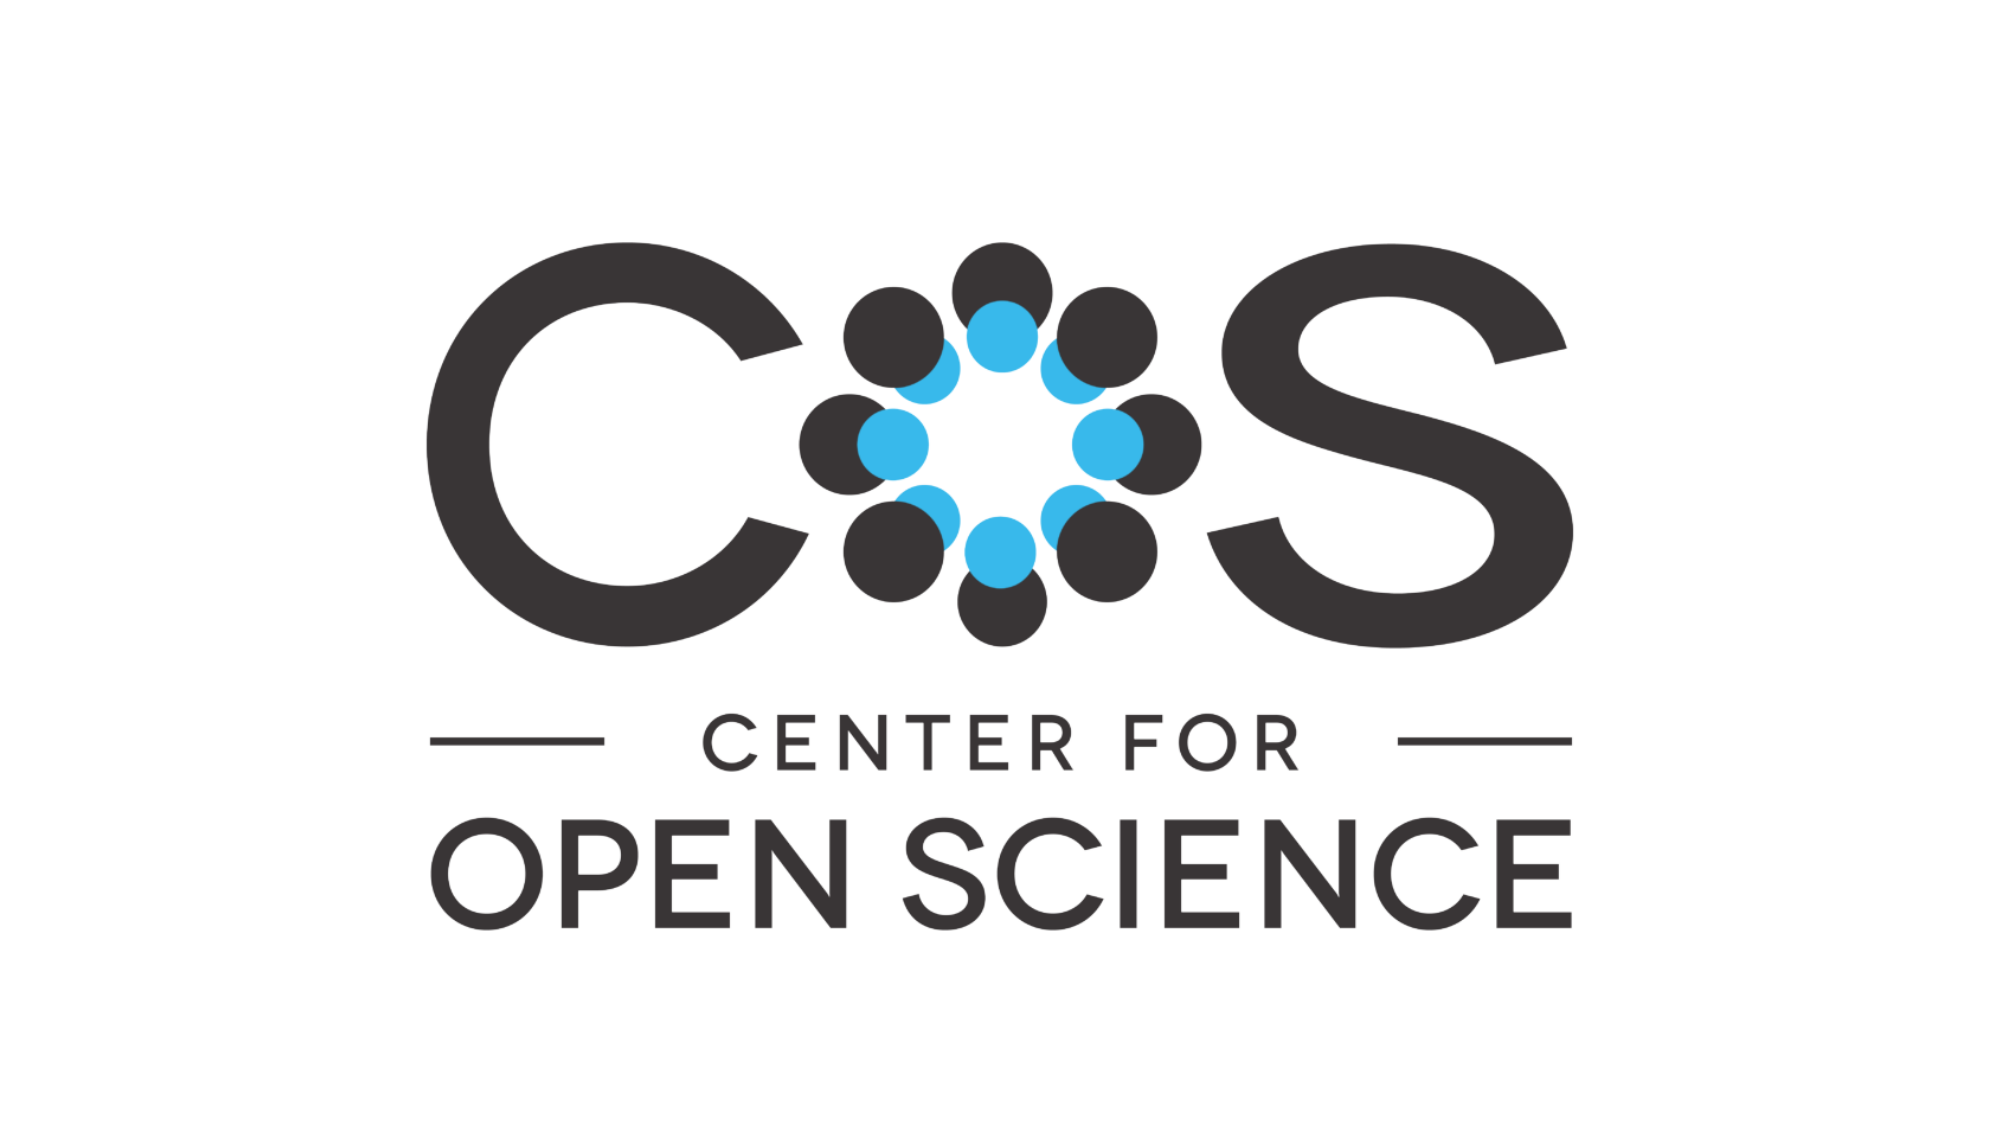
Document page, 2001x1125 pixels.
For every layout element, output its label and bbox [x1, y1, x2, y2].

picture [241, 113, 1758, 1061]
